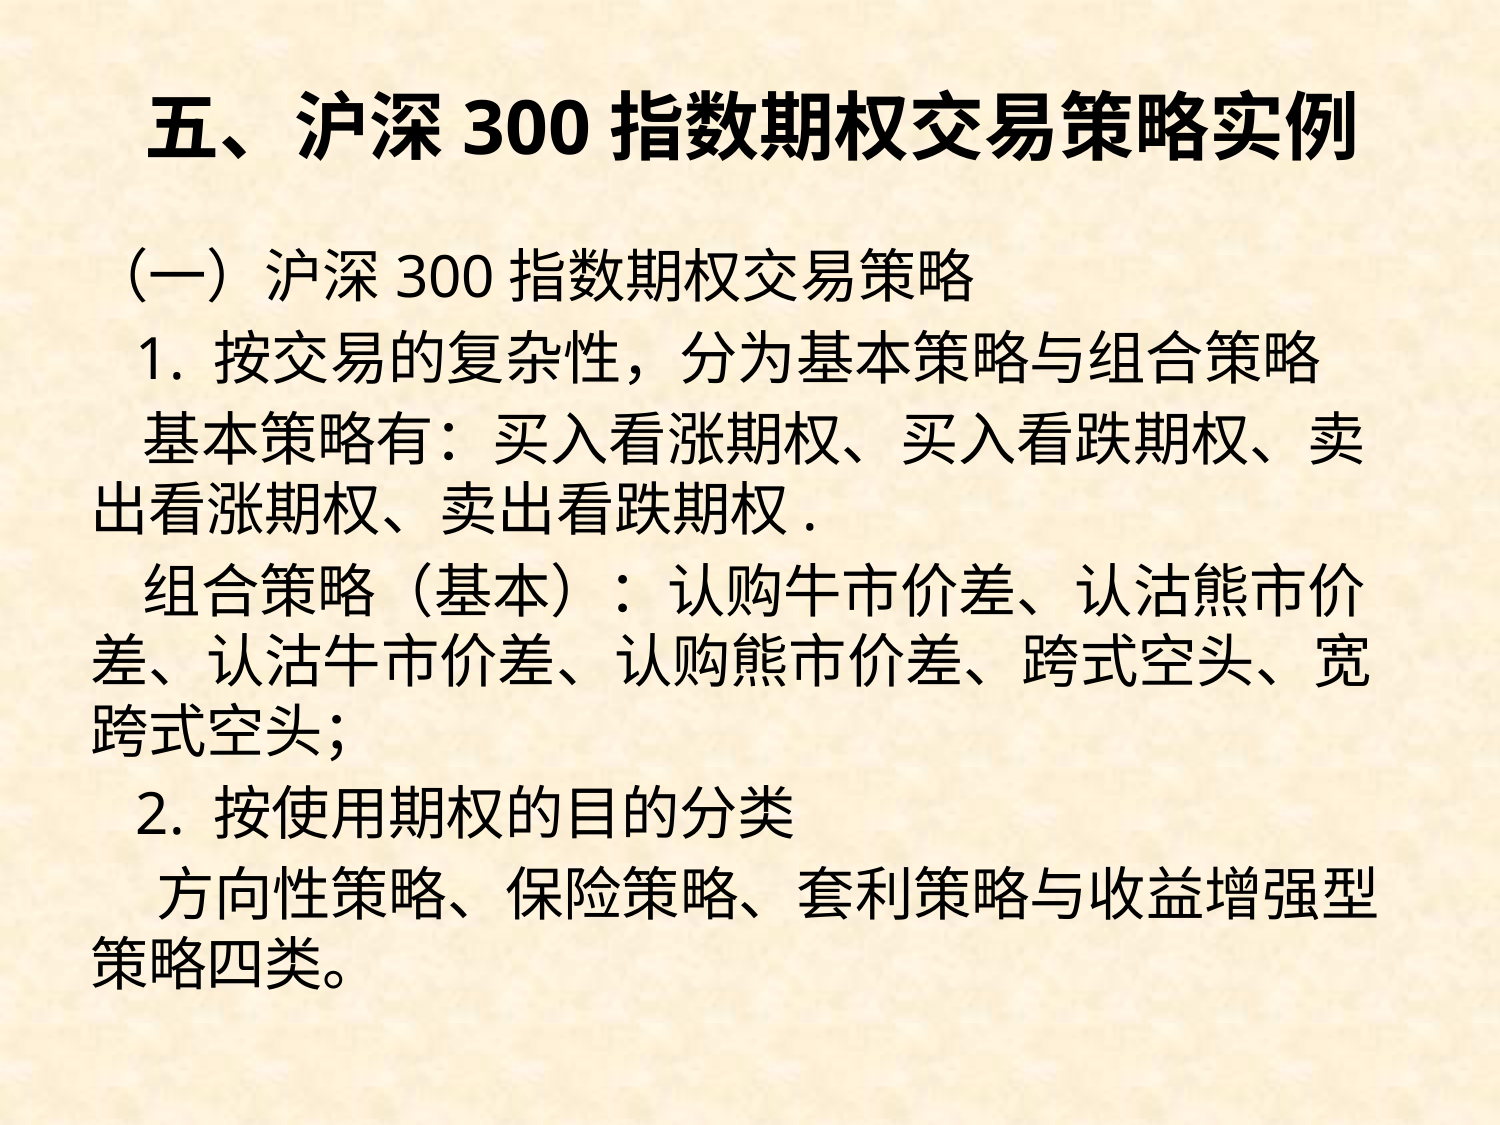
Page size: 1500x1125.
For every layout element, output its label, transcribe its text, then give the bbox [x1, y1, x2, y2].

title 五、沪深300指数期权交易策略实例 [76, 66, 1427, 183]
picture [0, 0, 1500, 1125]
list （一）沪深300指数期权交易策略 1. 按交易的复杂性，分为基本策略与组合策略 基本策略有：买入看涨期权、买入看跌期权、卖出看涨期权、卖出看跌期权. 组合策略（基本）：认购牛市价差、认沽熊市价差、认沽牛市价差、认购熊市价差、跨式空头、宽跨式空头； 2. 按使用期权的目的分类 方向性策略、保险策略、套利策略与收益增强型策略四类。 [75, 231, 1425, 1071]
